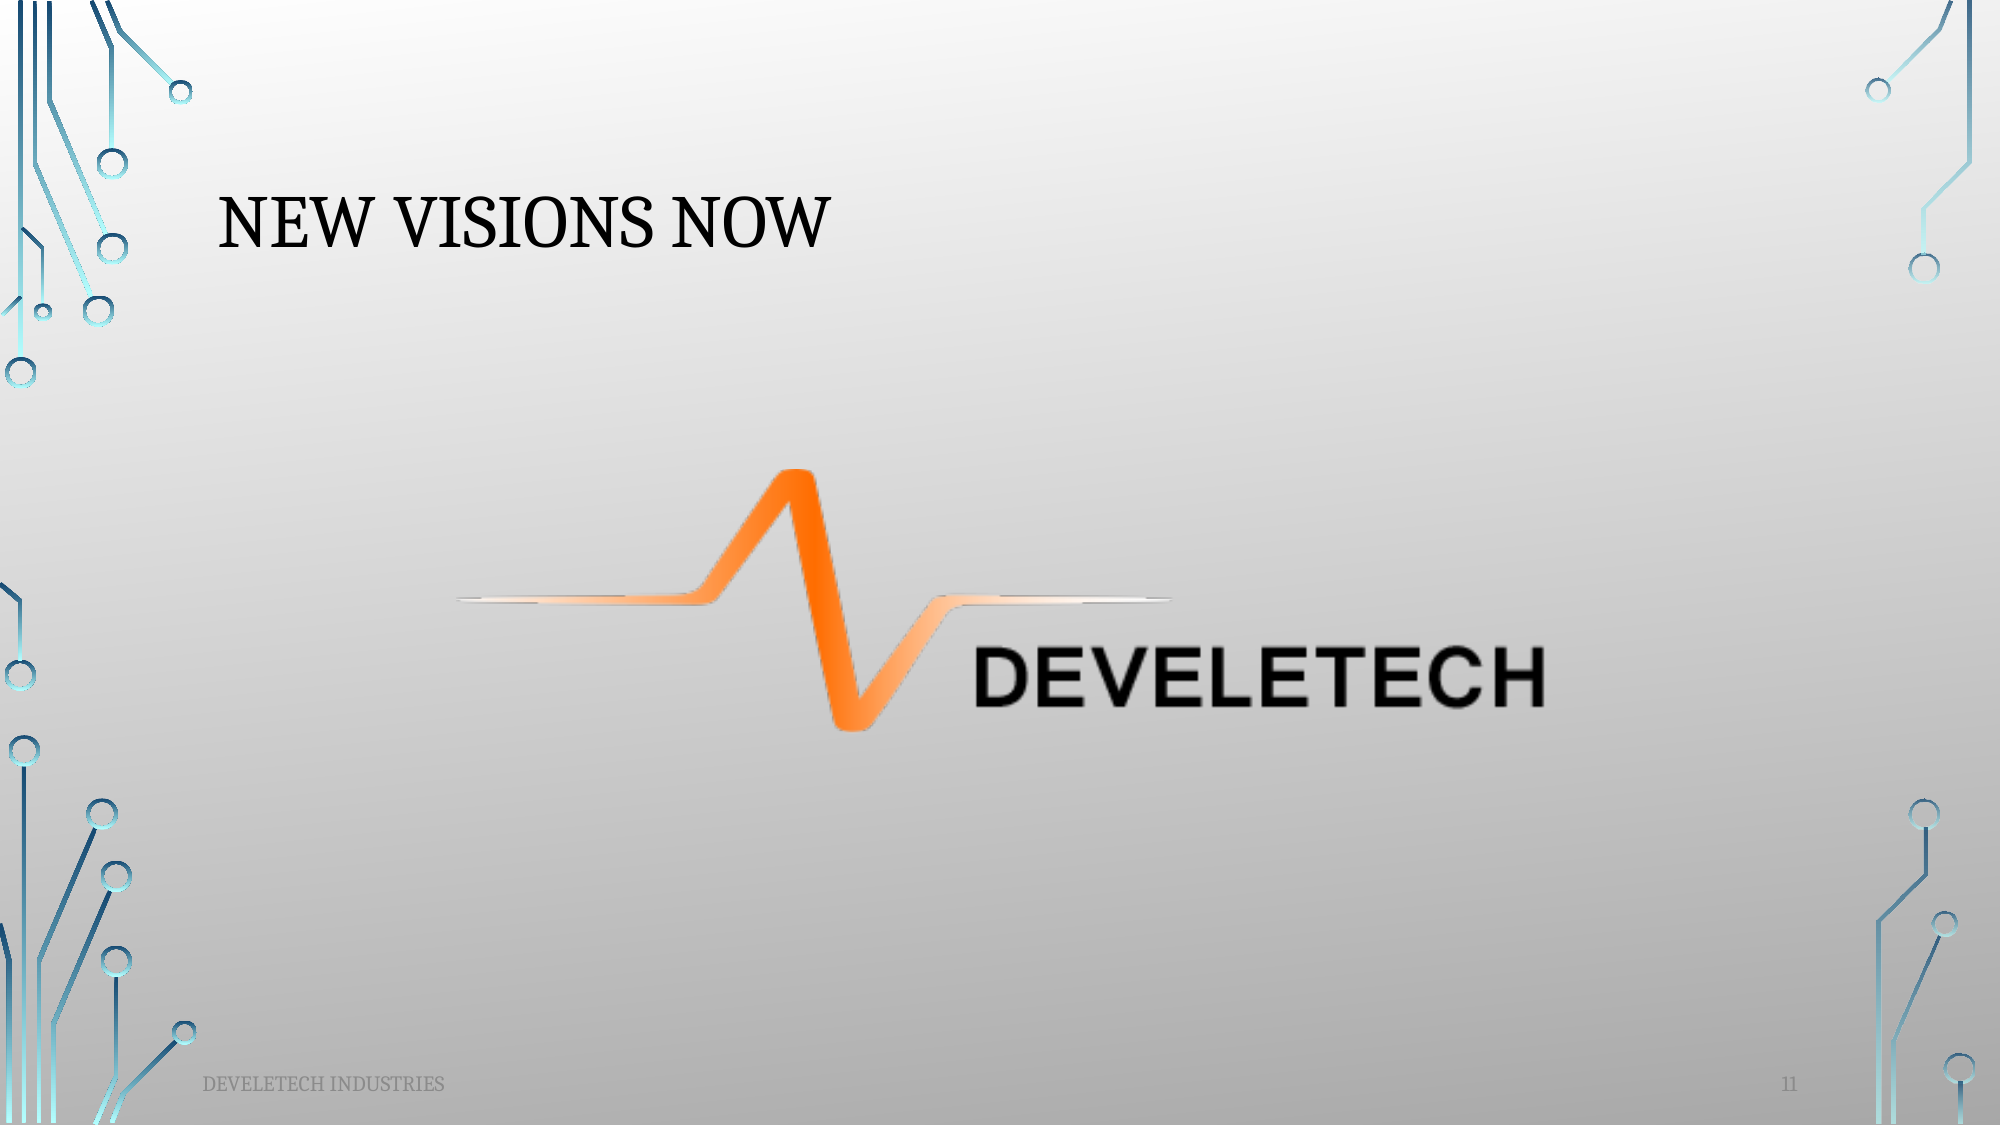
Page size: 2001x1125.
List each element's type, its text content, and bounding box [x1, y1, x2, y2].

picture [456, 469, 1551, 751]
footer Develetech Industries [187, 1052, 1211, 1113]
slide_number 11 [1685, 1052, 1813, 1113]
title New Visions Now [202, 101, 1239, 344]
